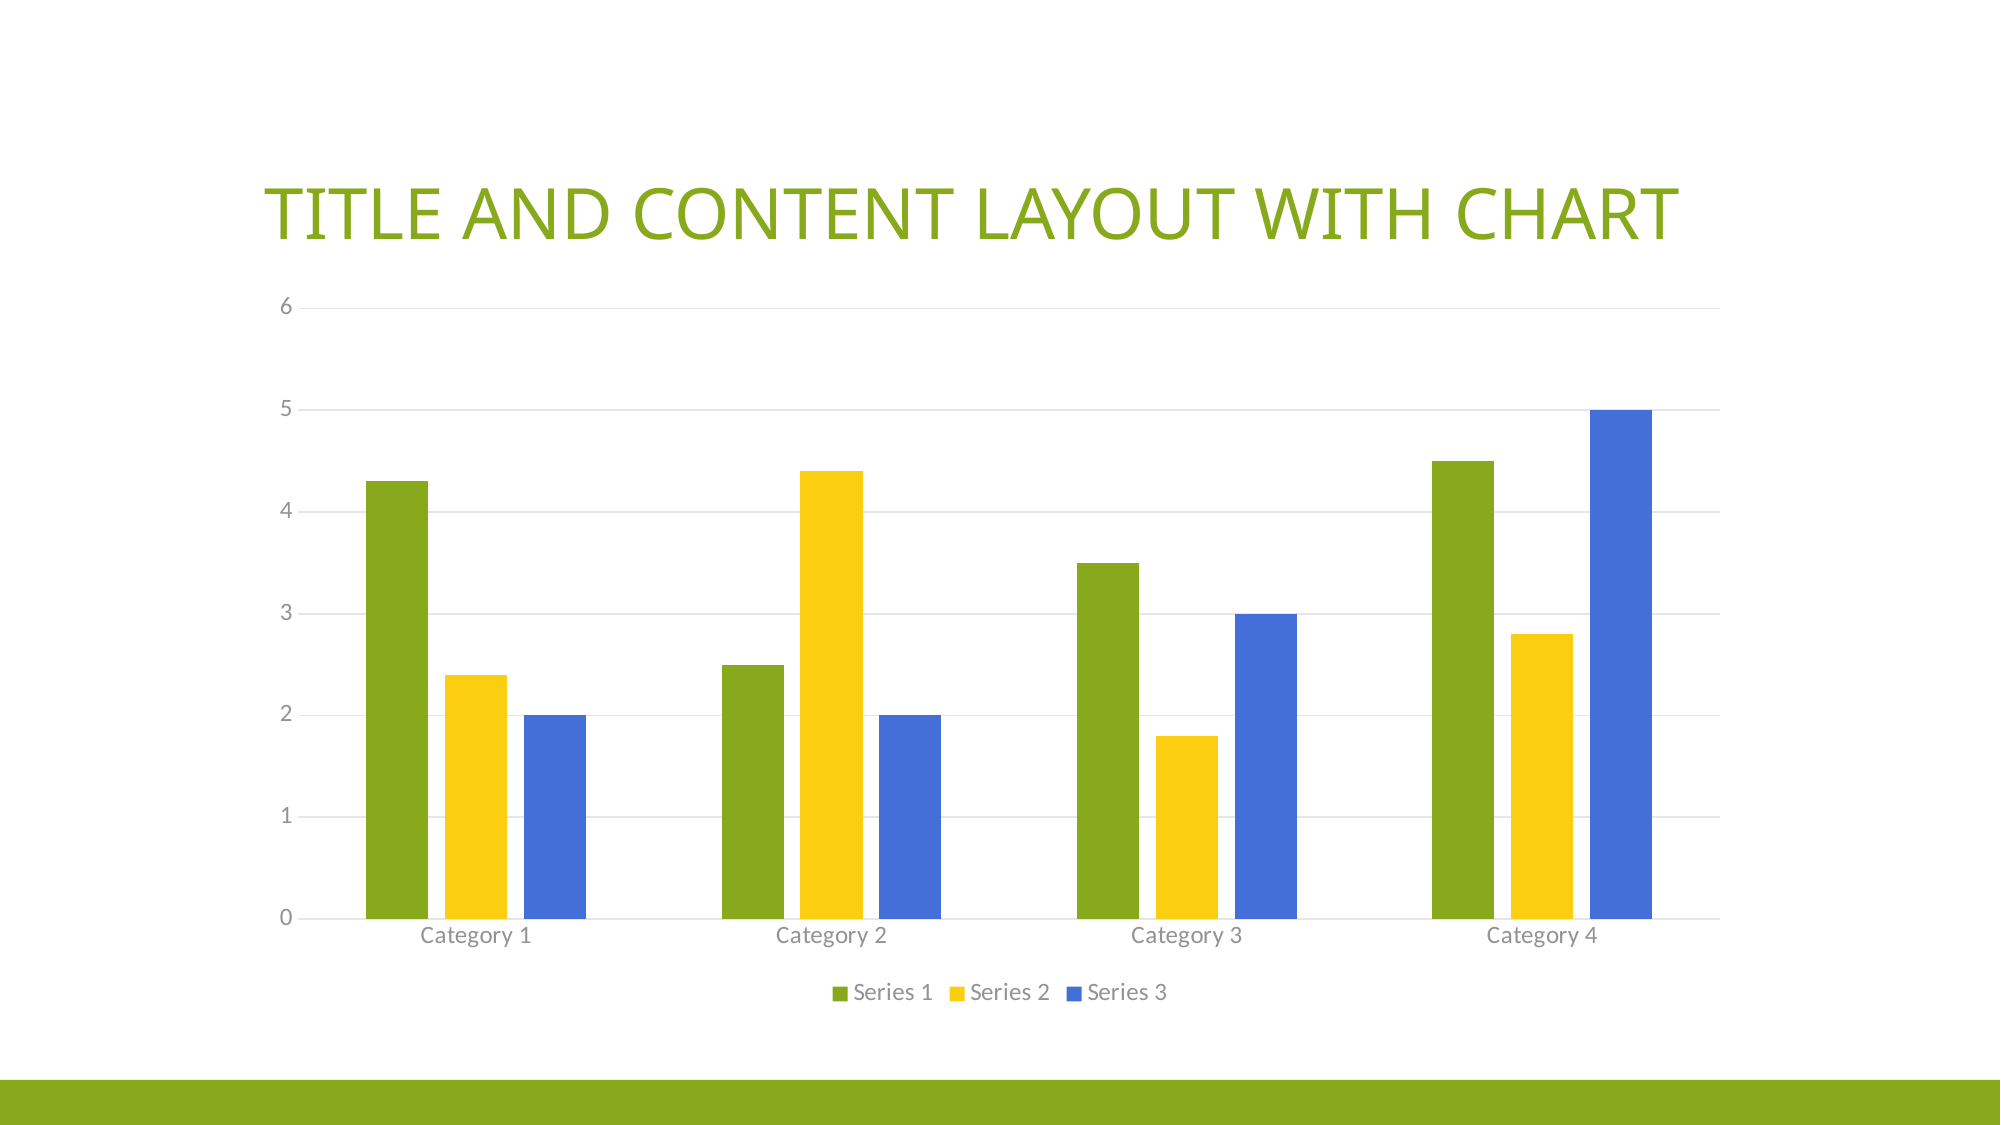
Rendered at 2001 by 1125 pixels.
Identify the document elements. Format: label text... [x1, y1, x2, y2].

title TITLE AND CONTENT LAYOUT WITH Chart [249, 75, 1750, 263]
chart [249, 281, 1750, 1013]
